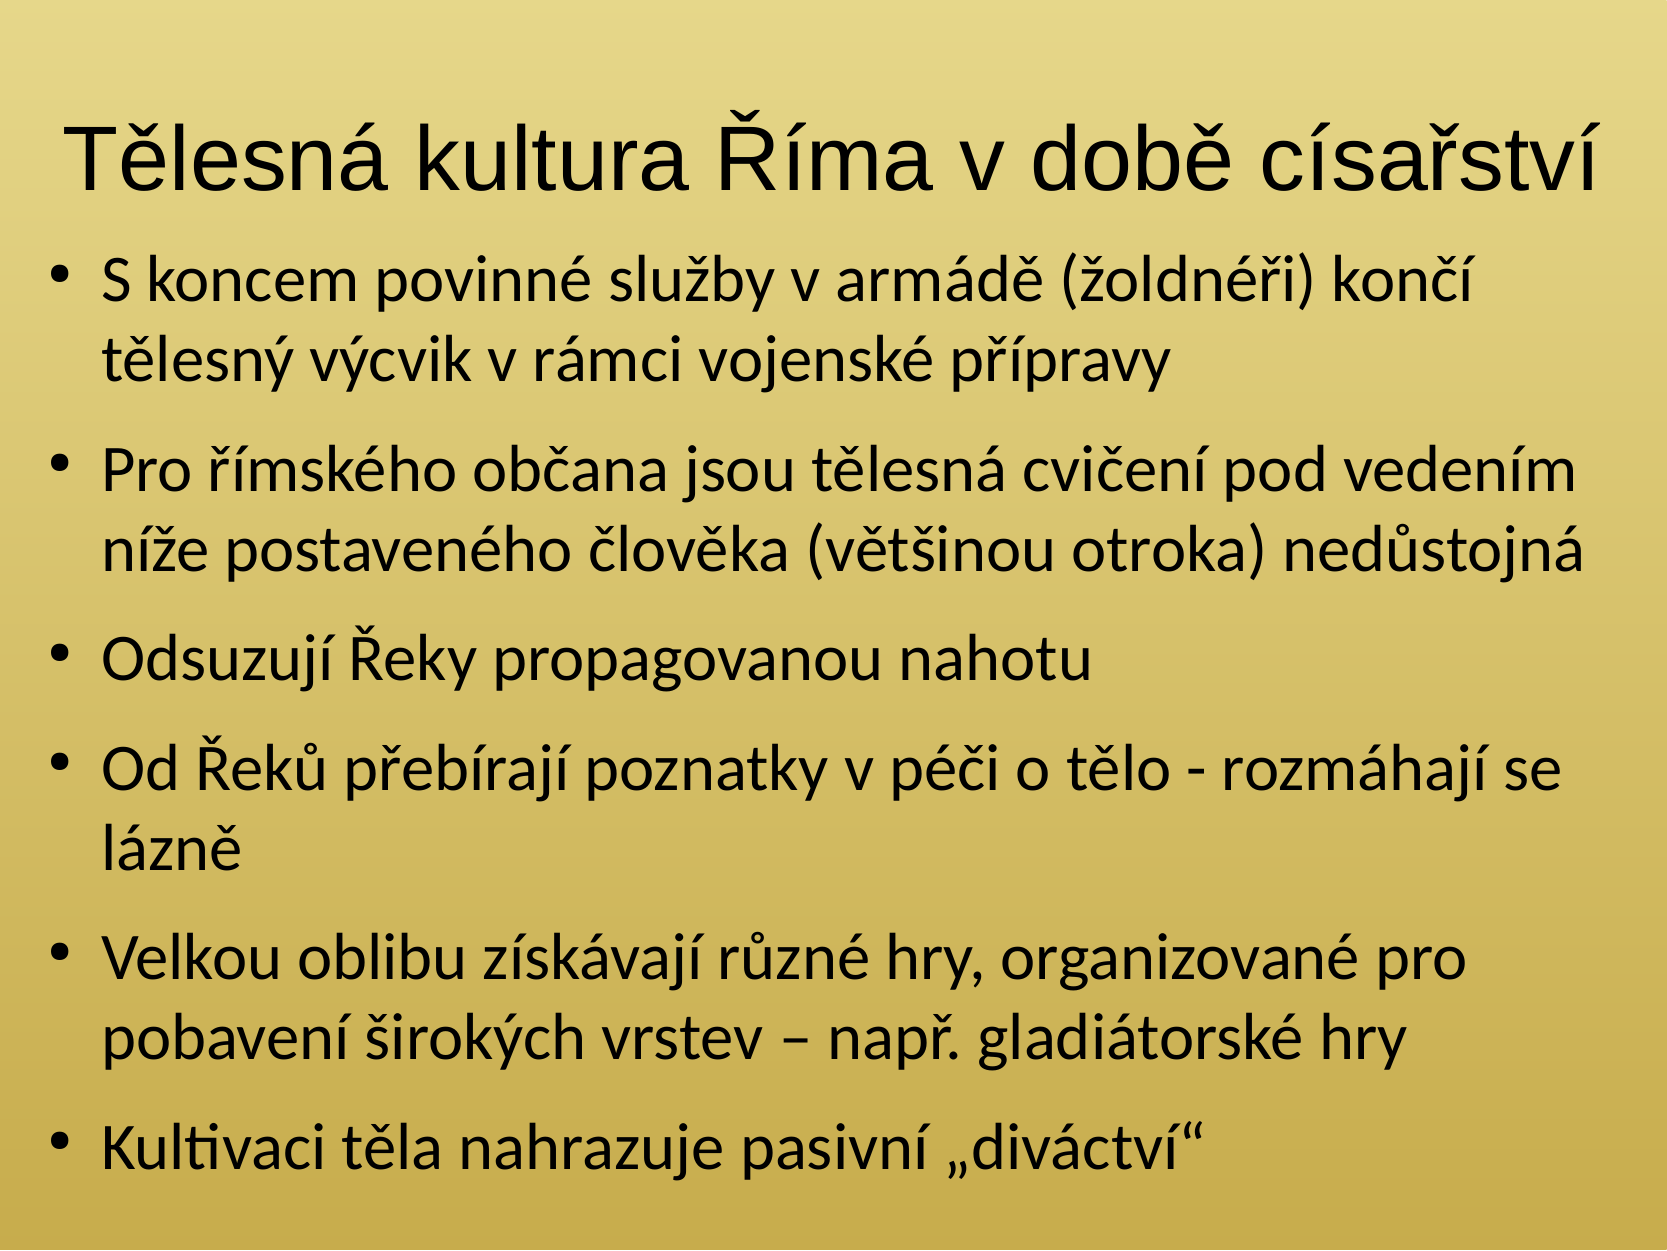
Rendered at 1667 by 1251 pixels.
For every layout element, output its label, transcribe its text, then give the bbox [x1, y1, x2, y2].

title Tělesná kultura Říma v době císařství [53, 49, 1613, 235]
list S koncem povinné služby v armádě (žoldnéři) končí tělesný výcvik v rámci vojenské přípravy Pro římského občana jsou tělesná cvičení pod vedením níže postaveného člověka (většinou otroka) nedůstojná Odsuzují Řeky propagovanou nahotu Od Řeků přebírají poznatky v péči o tělo - rozmáhají se lázně Velkou oblibu získávají různé hry, organizované pro pobavení širokých vrstev – např. gladiátorské hry Kultivaci těla nahrazuje pasivní „diváctví“ [30, 235, 1625, 1192]
